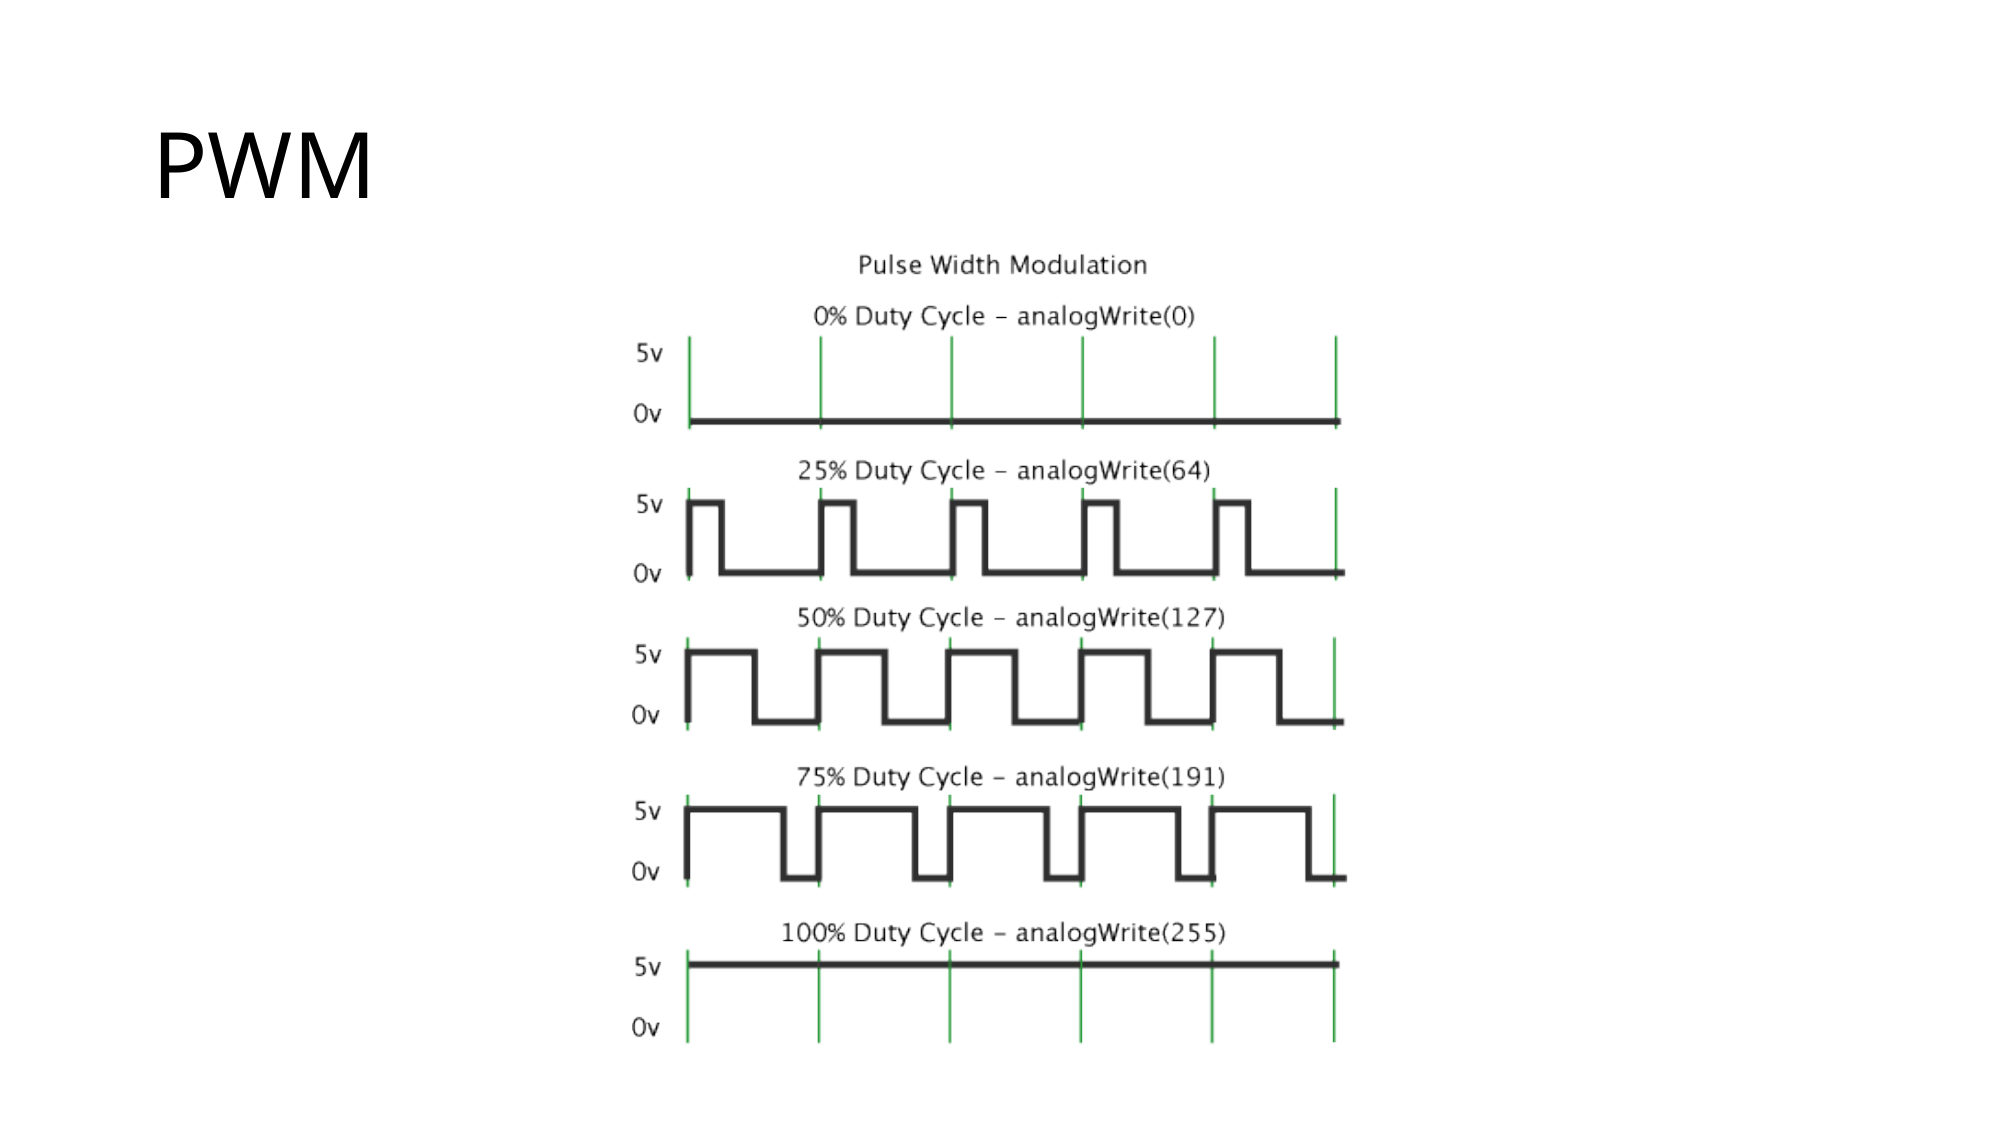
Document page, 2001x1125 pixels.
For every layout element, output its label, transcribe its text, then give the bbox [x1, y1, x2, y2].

picture [632, 249, 1368, 1054]
title PWM [137, 59, 1863, 278]
